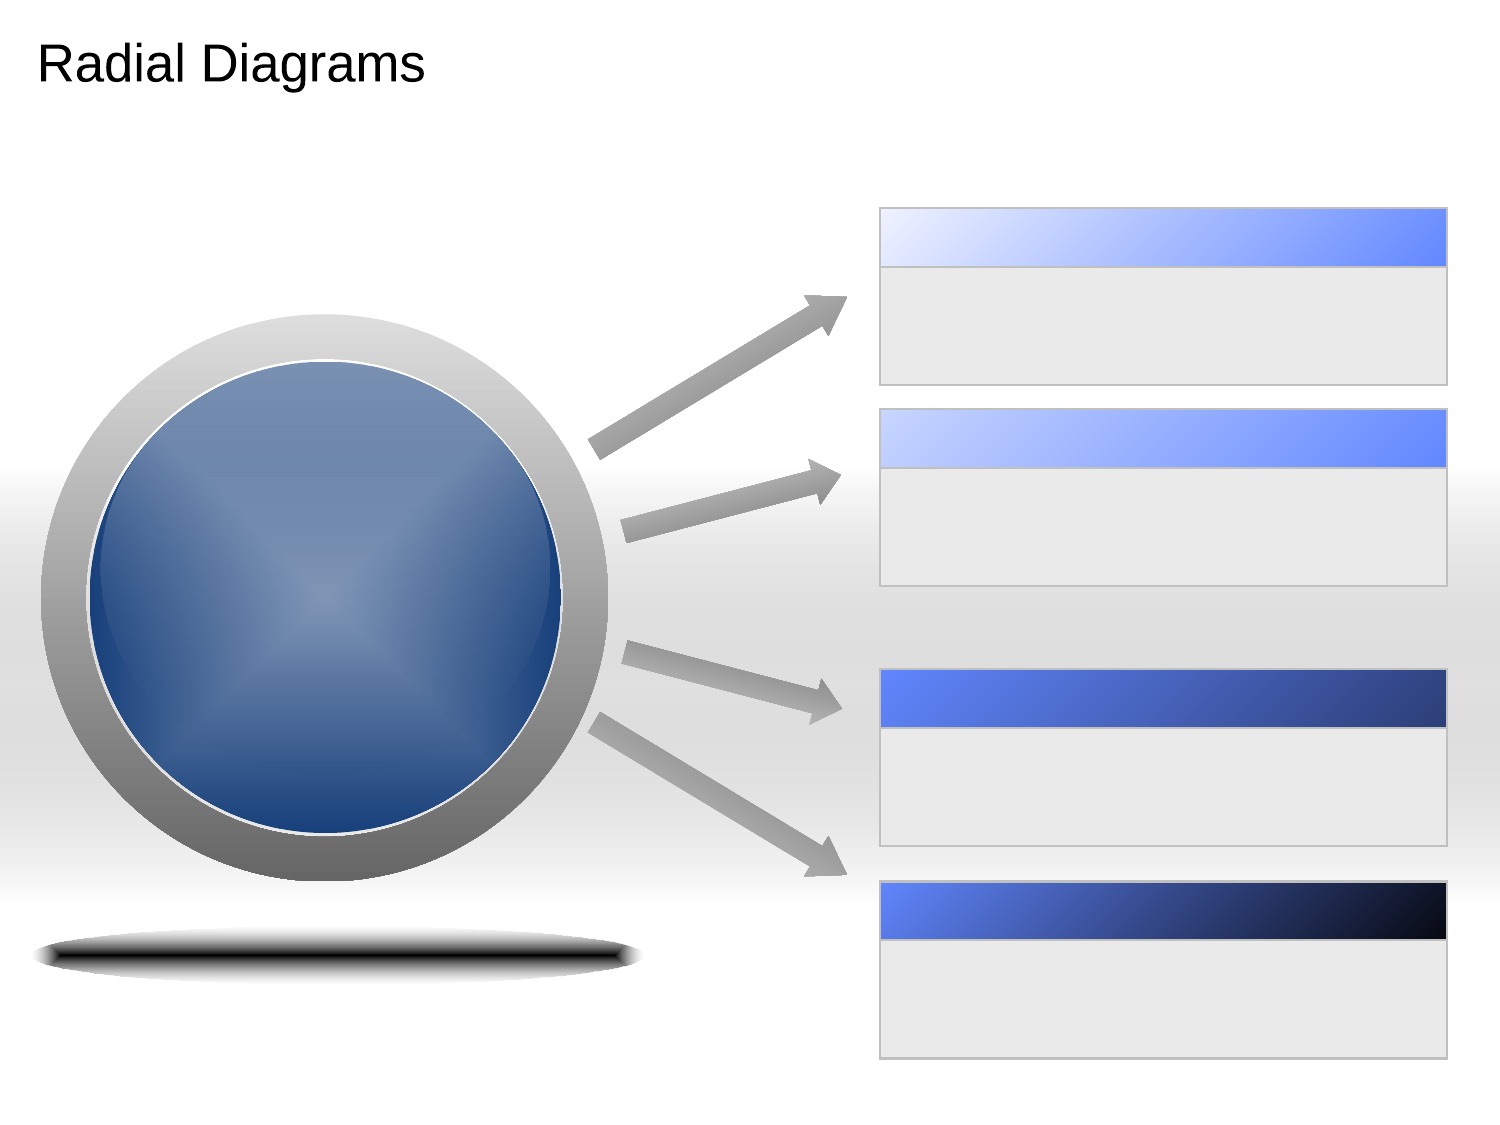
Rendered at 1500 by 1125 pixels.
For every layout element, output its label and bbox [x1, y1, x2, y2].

text_box [30, 925, 645, 985]
text_box [588, 295, 847, 460]
text_box [879, 881, 1447, 940]
text_box [879, 208, 1447, 266]
text_box [879, 668, 1447, 727]
text_box [100, 361, 550, 775]
text_box [621, 640, 842, 725]
text_box [89, 463, 561, 834]
text_box [879, 940, 1447, 1059]
text_box [879, 266, 1447, 386]
text_box [620, 458, 841, 543]
text_box [879, 467, 1447, 586]
text_box [879, 408, 1447, 467]
text_box [879, 727, 1447, 846]
text_box [41, 314, 609, 882]
text_box [588, 712, 847, 877]
